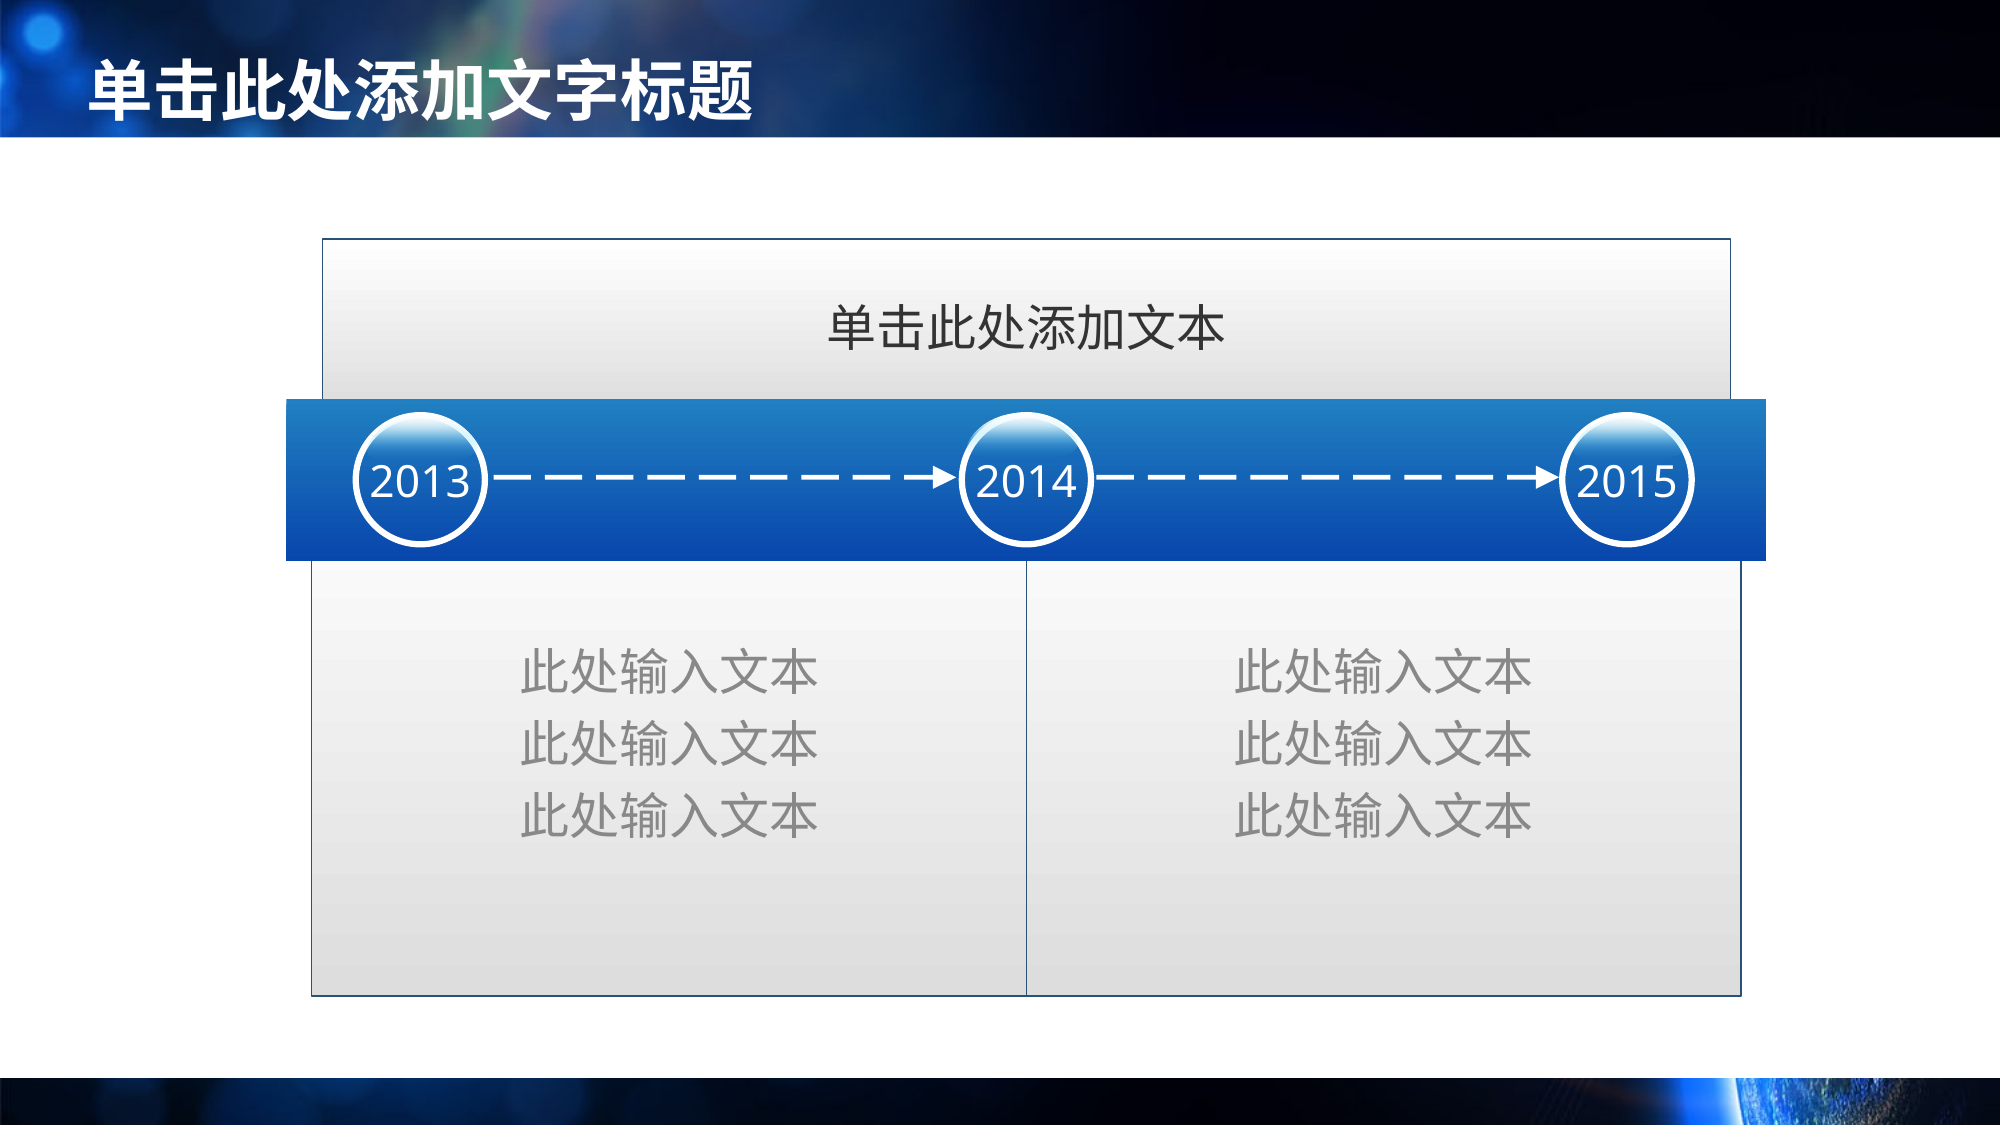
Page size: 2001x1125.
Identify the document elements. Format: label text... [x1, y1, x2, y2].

picture [0, 1078, 2000, 1125]
text_box 单击此处添加文本 [322, 239, 1731, 398]
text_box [1562, 415, 1692, 545]
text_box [355, 415, 485, 545]
text_box [931, 466, 957, 488]
picture [0, 0, 2000, 137]
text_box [961, 412, 1091, 545]
text_box [1534, 466, 1559, 488]
text_box 此处输入文本 此处输入文本 此处输入文本 [311, 562, 1027, 996]
text_box [286, 398, 1767, 562]
text_box 此处输入文本 此处输入文本 此处输入文本 [1027, 562, 1742, 996]
